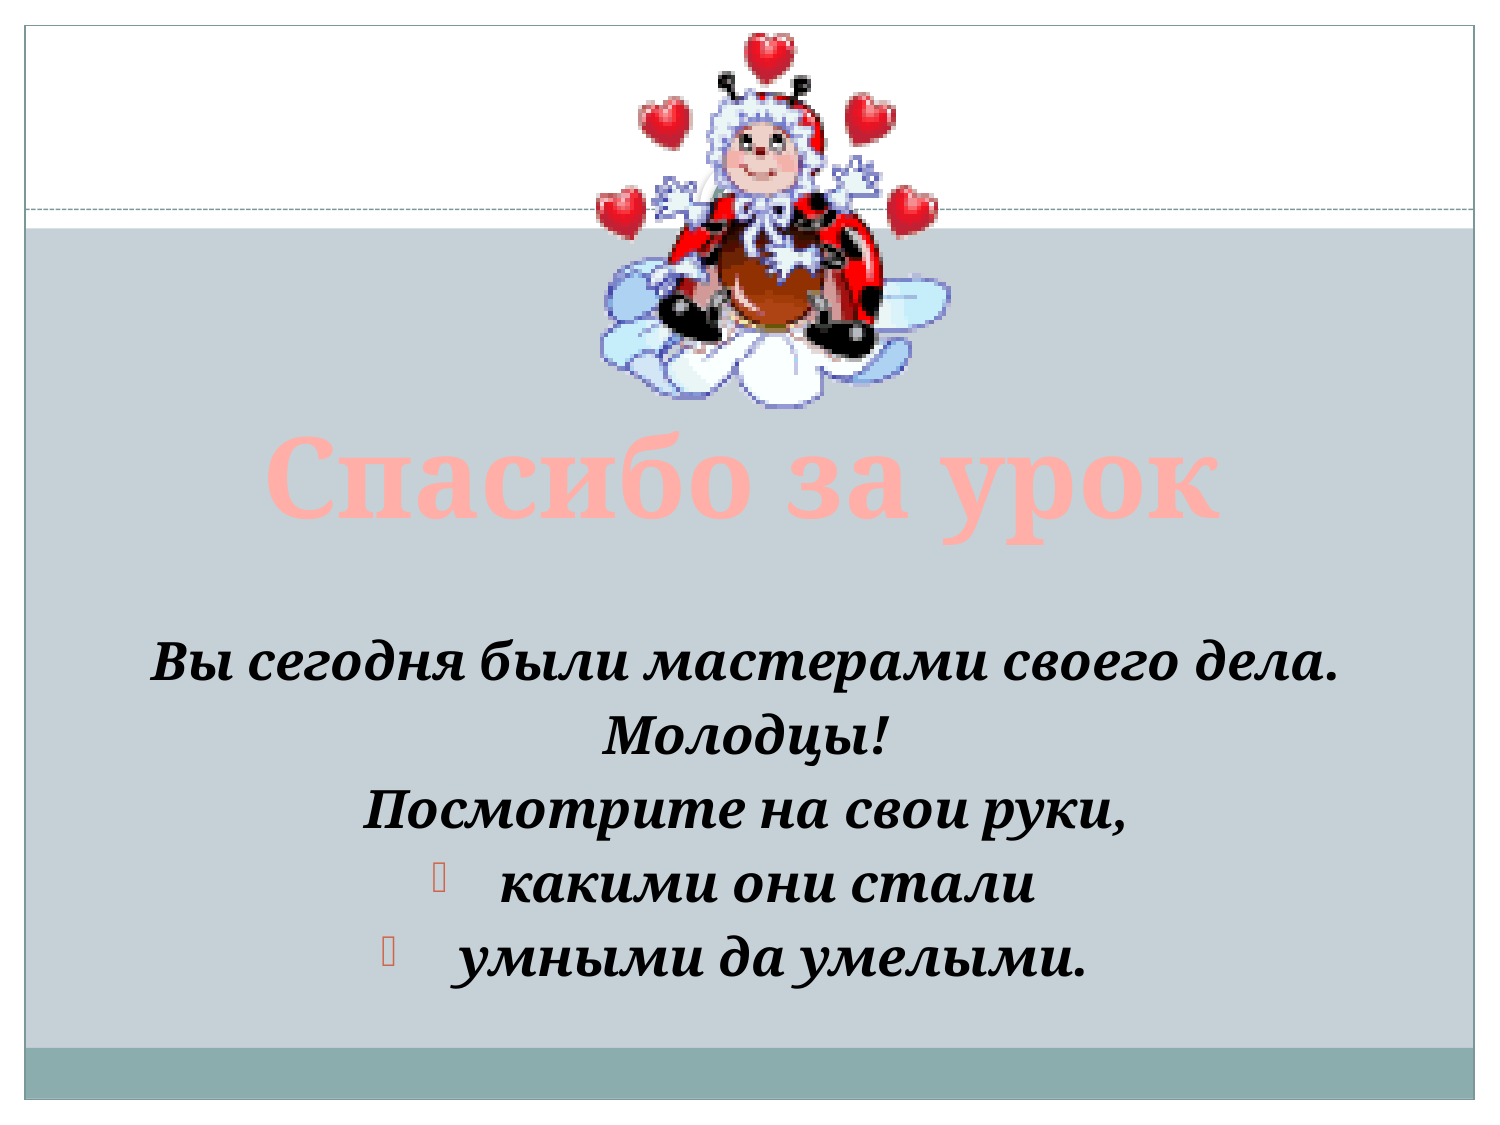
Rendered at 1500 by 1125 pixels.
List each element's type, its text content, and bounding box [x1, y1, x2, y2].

list Вы сегодня были мастерами своего дела. Молодцы! Посмотрите на свои руки, какими они стали умными да умелыми. [49, 250, 1445, 1001]
text_box Спасибо за урок [247, 398, 1236, 549]
picture [591, 24, 951, 410]
